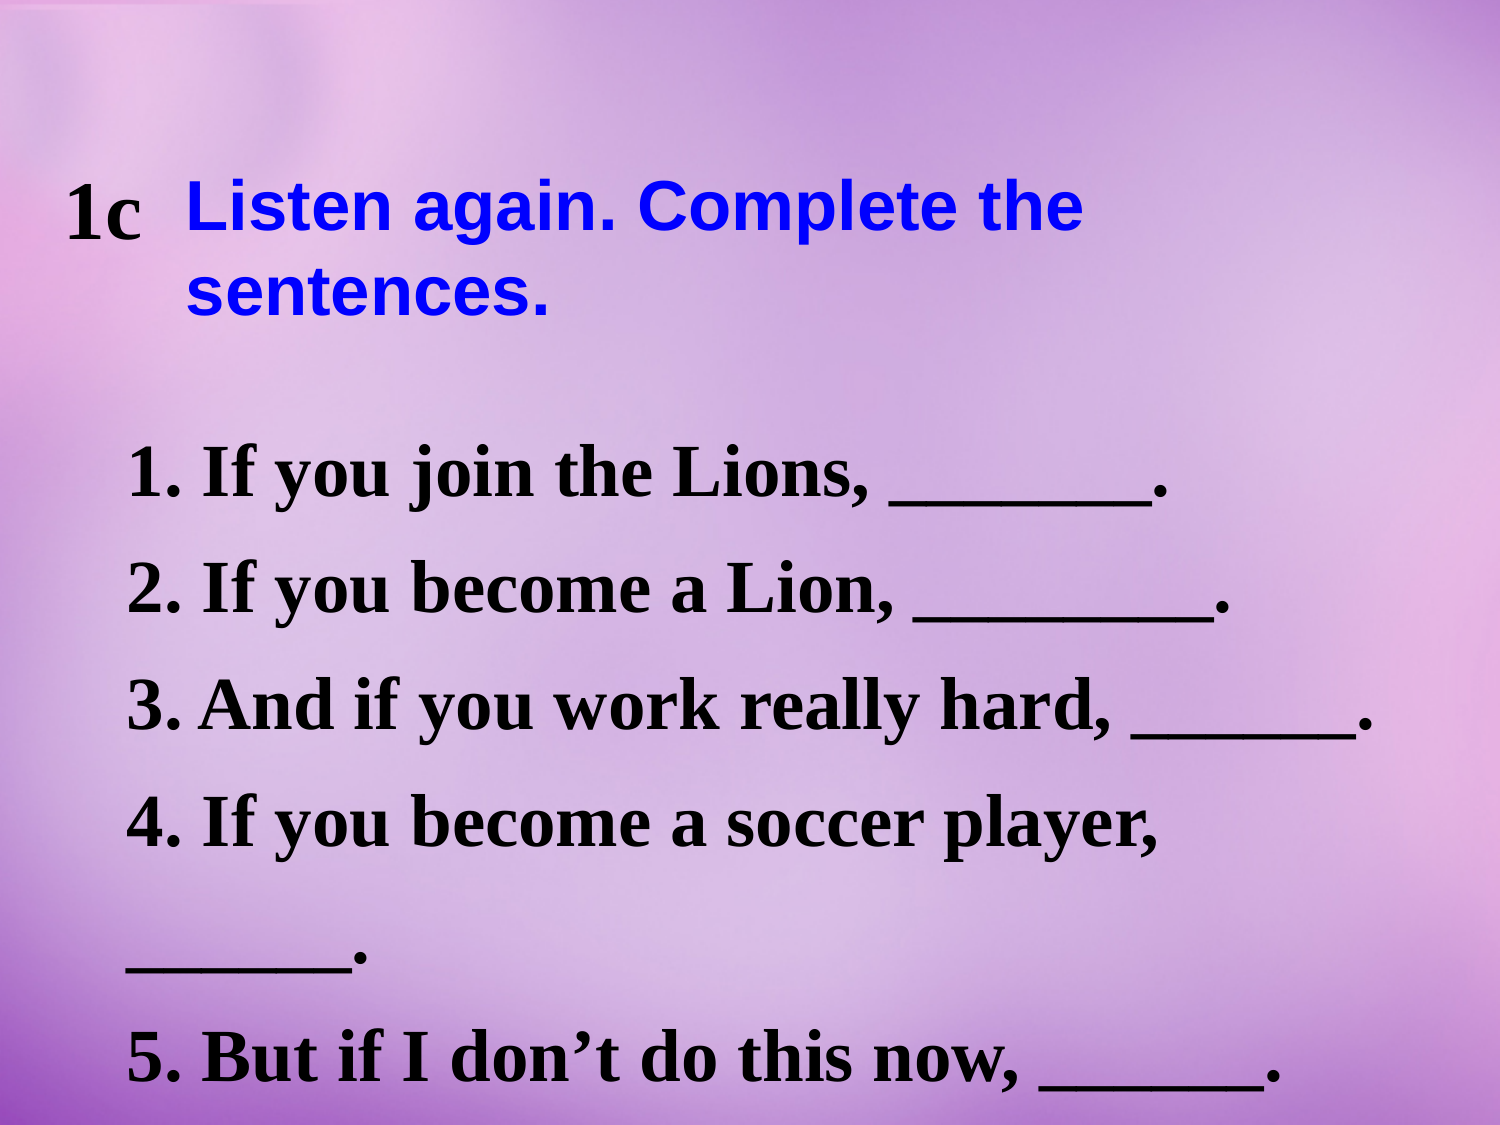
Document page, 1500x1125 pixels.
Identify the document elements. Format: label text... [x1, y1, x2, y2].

text_box 1c [29, 125, 171, 288]
picture [0, 0, 1500, 1125]
text_box 1. If you join the Lions, _______. 2. If you become a Lion, ________. 3. And if you work really hard, ______. 4. If you become a soccer player, ______. 5. But if I don’t do this now, ______. [112, 386, 1430, 1104]
text_box Listen again. Complete the sentences. [171, 152, 1471, 338]
